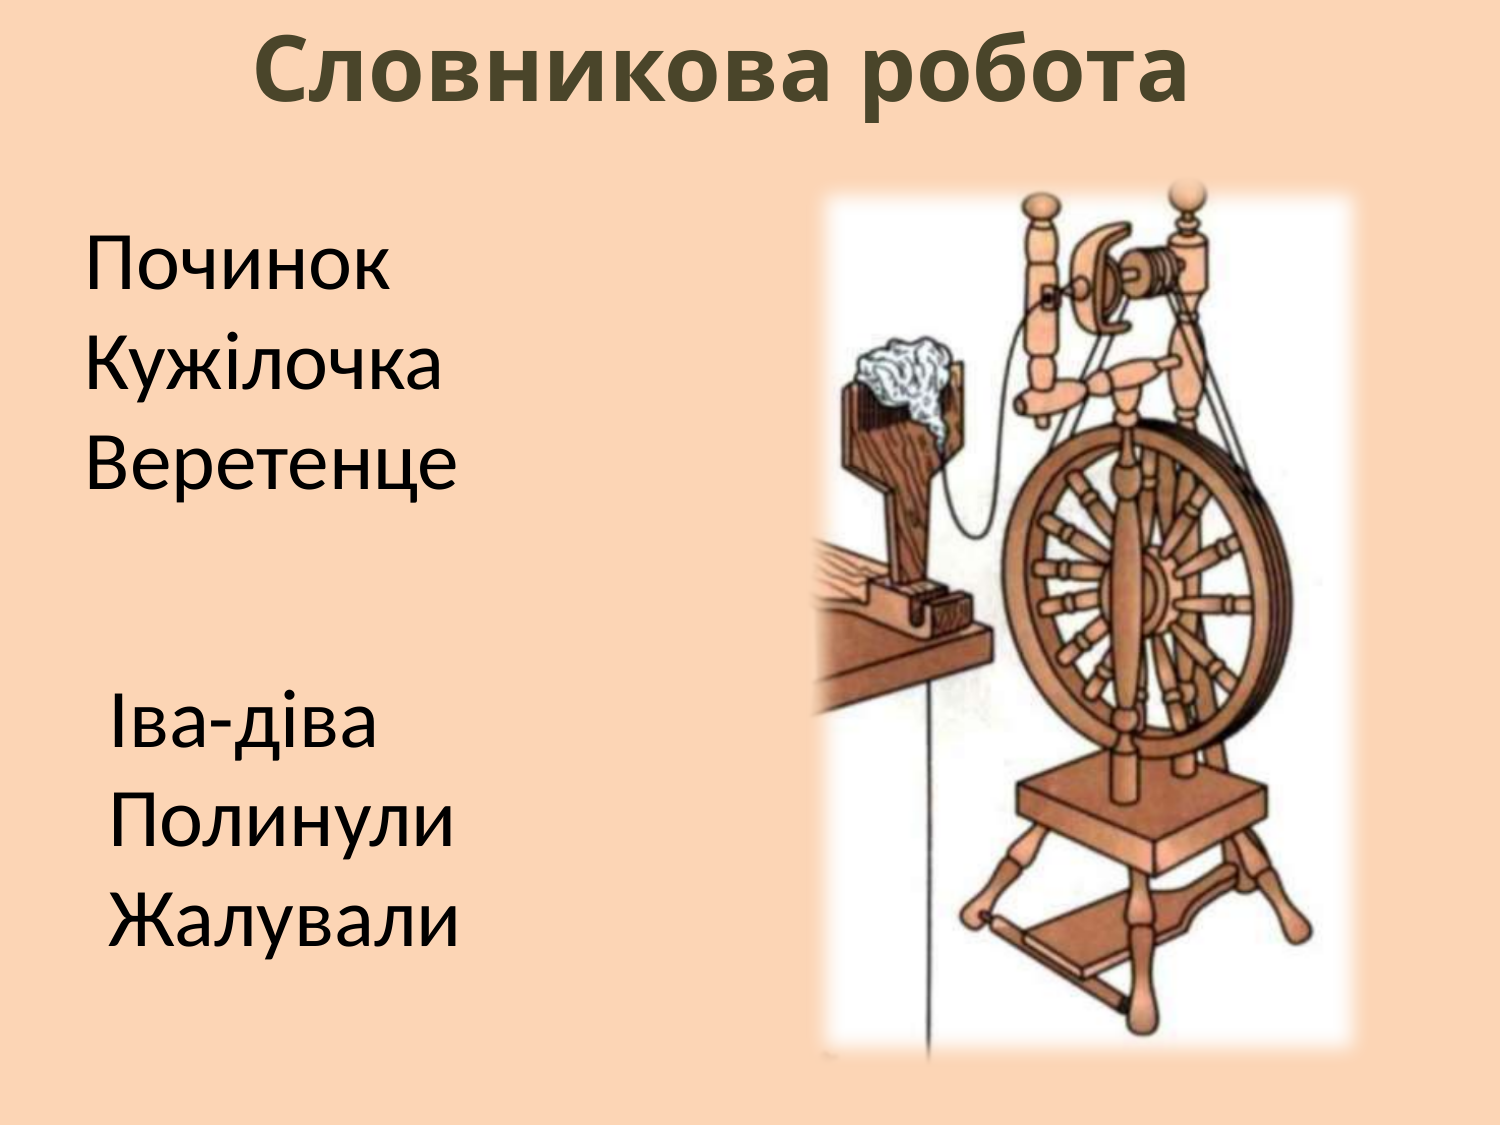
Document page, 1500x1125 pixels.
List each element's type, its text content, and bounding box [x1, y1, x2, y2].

picture [792, 175, 1372, 1068]
title Словникова робота [46, 0, 1397, 129]
text_box Іва-діва Полинули Жалували [93, 656, 680, 971]
text_box Починок Кужілочка Веретенце [70, 199, 657, 614]
